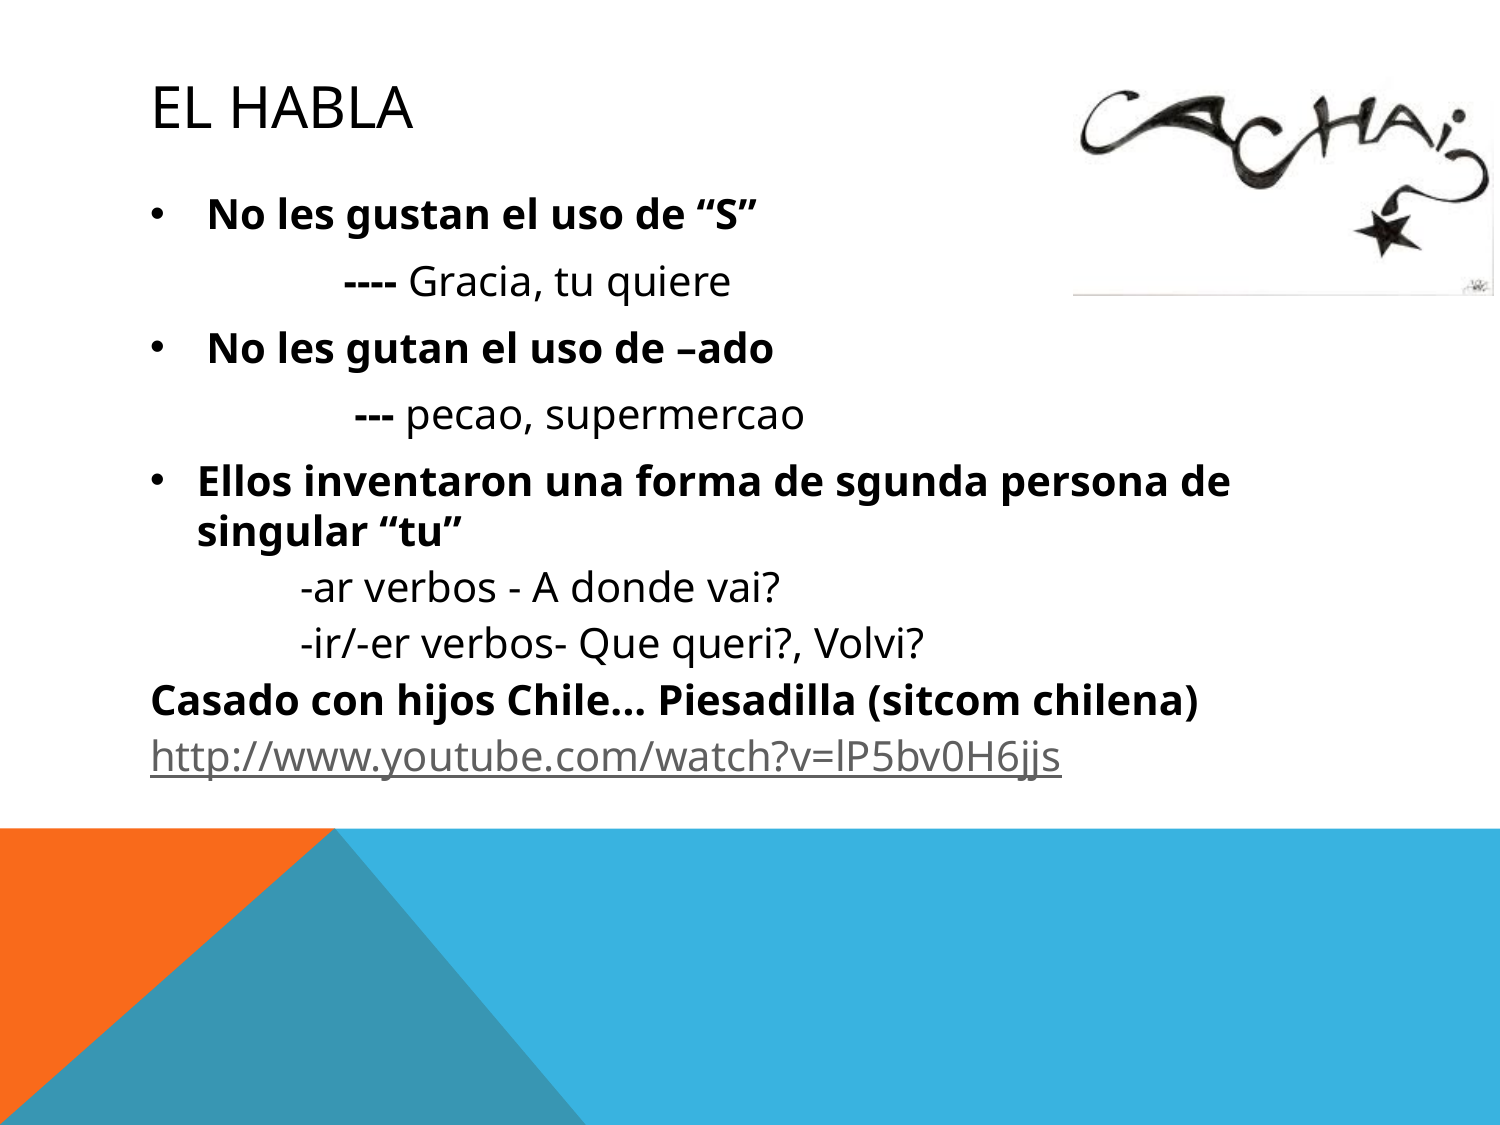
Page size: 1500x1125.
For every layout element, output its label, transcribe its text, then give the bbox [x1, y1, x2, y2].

list No les gustan el uso de “S” ---- Gracia, tu quiere No les gutan el uso de –ado --- pecao, supermercao Ellos inventaron una forma de sgunda persona de singular “tu” -ar verbos - A donde vai? -ir/-er verbos- Que queri?, Volvi? Casado con hijos Chile... Piesadilla (sitcom chilena) http://www.youtube.com/watch?v=lP5bv0H6jjs [135, 180, 1369, 768]
picture [1073, 1, 1495, 296]
title El habla [135, 60, 1068, 150]
